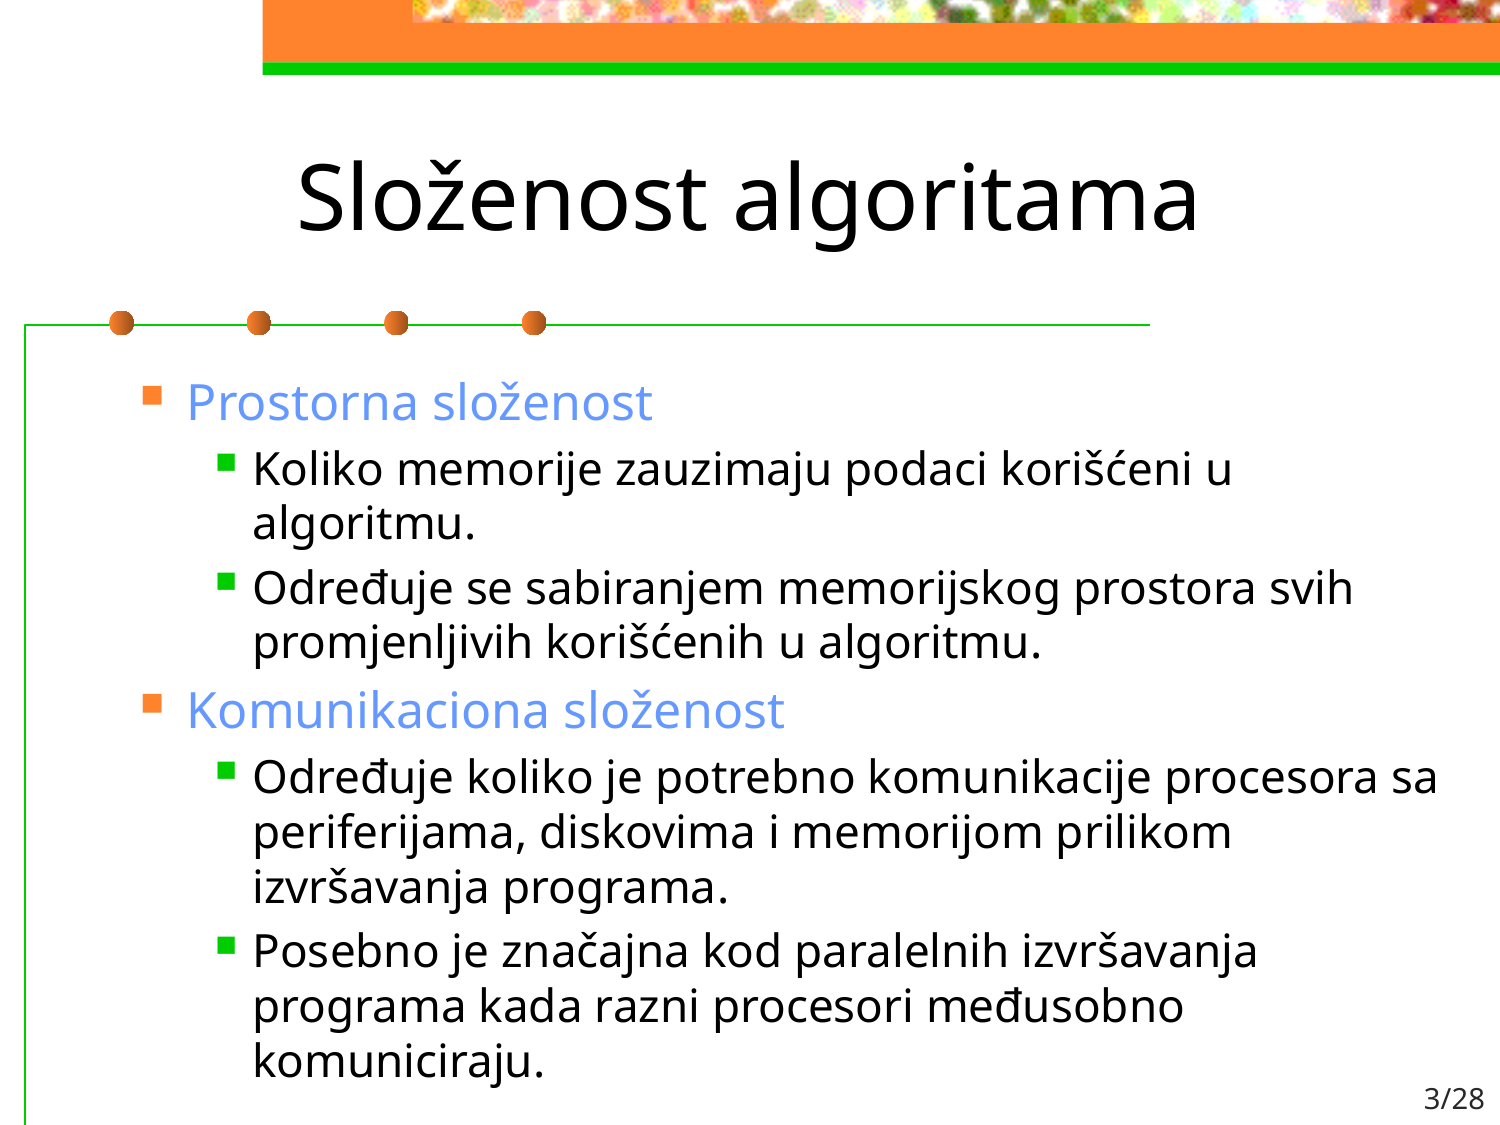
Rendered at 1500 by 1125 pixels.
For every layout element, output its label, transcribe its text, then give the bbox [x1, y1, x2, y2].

text_box 3/28 [1374, 1072, 1500, 1123]
title Složenost algoritama [112, 99, 1388, 288]
list Prostorna složenost Koliko memorije zauzimaju podaci korišćeni u algoritmu. Određuje se sabiranjem memorijskog prostora svih promjenljivih korišćenih u algoritmu. Komunikaciona složenost Određuje koliko je potrebno komunikacije procesora sa periferijama, diskovima i memorijom prilikom izvršavanja programa. Posebno je značajna kod paralelnih izvršavanja programa kada razni procesori međusobno komuniciraju. [50, 362, 1475, 1038]
picture [412, 0, 1500, 23]
